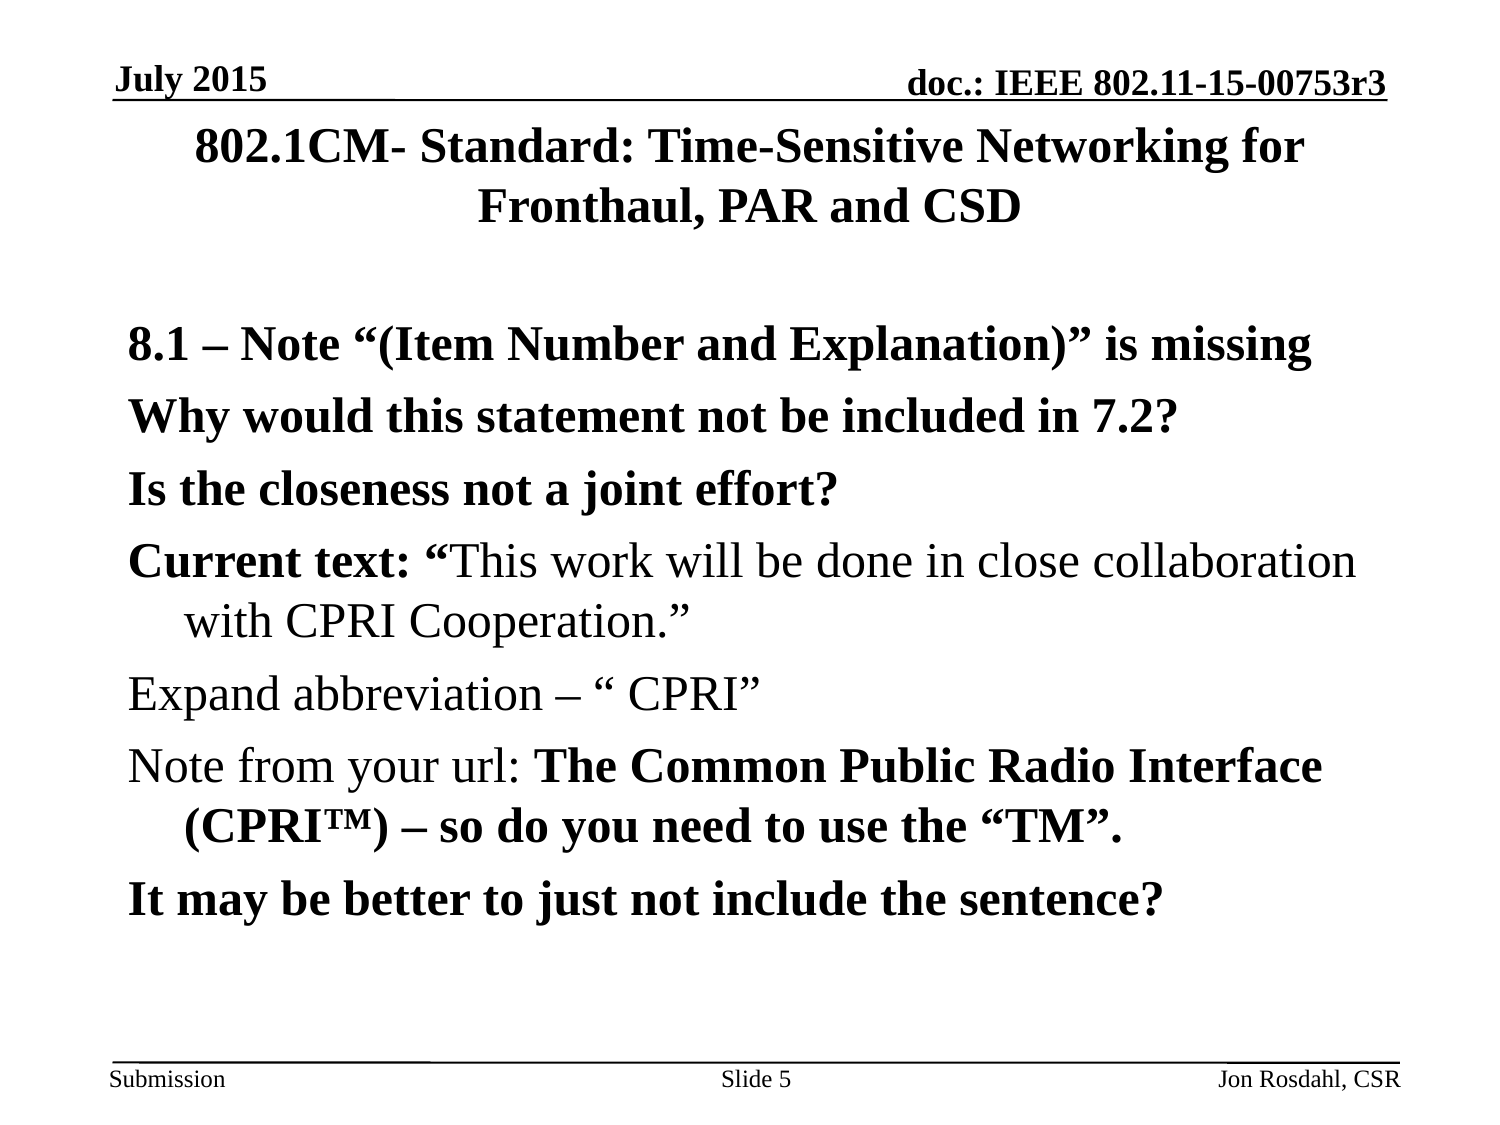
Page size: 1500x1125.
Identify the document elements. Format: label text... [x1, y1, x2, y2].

footer Jon Rosdahl, CSR [878, 1061, 1402, 1093]
title 802.1CM- Standard: Time-Sensitive Networking for Fronthaul, PAR and CSD [112, 112, 1388, 232]
slide_number Slide 5 [712, 1061, 800, 1123]
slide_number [114, 54, 423, 100]
list 8.1 – Note “(Item Number and Explanation)” is missing Why would this statement not be included in 7.2? Is the closeness not a joint effort? Current text: “This work will be done in close collaboration with CPRI Cooperation.” Expand abbreviation – “ CPRI” Note from your url: The Common Public Radio Interface (CPRI™) – so do you need to use the “TM”. It may be better to just not include the sentence? [112, 302, 1388, 1000]
